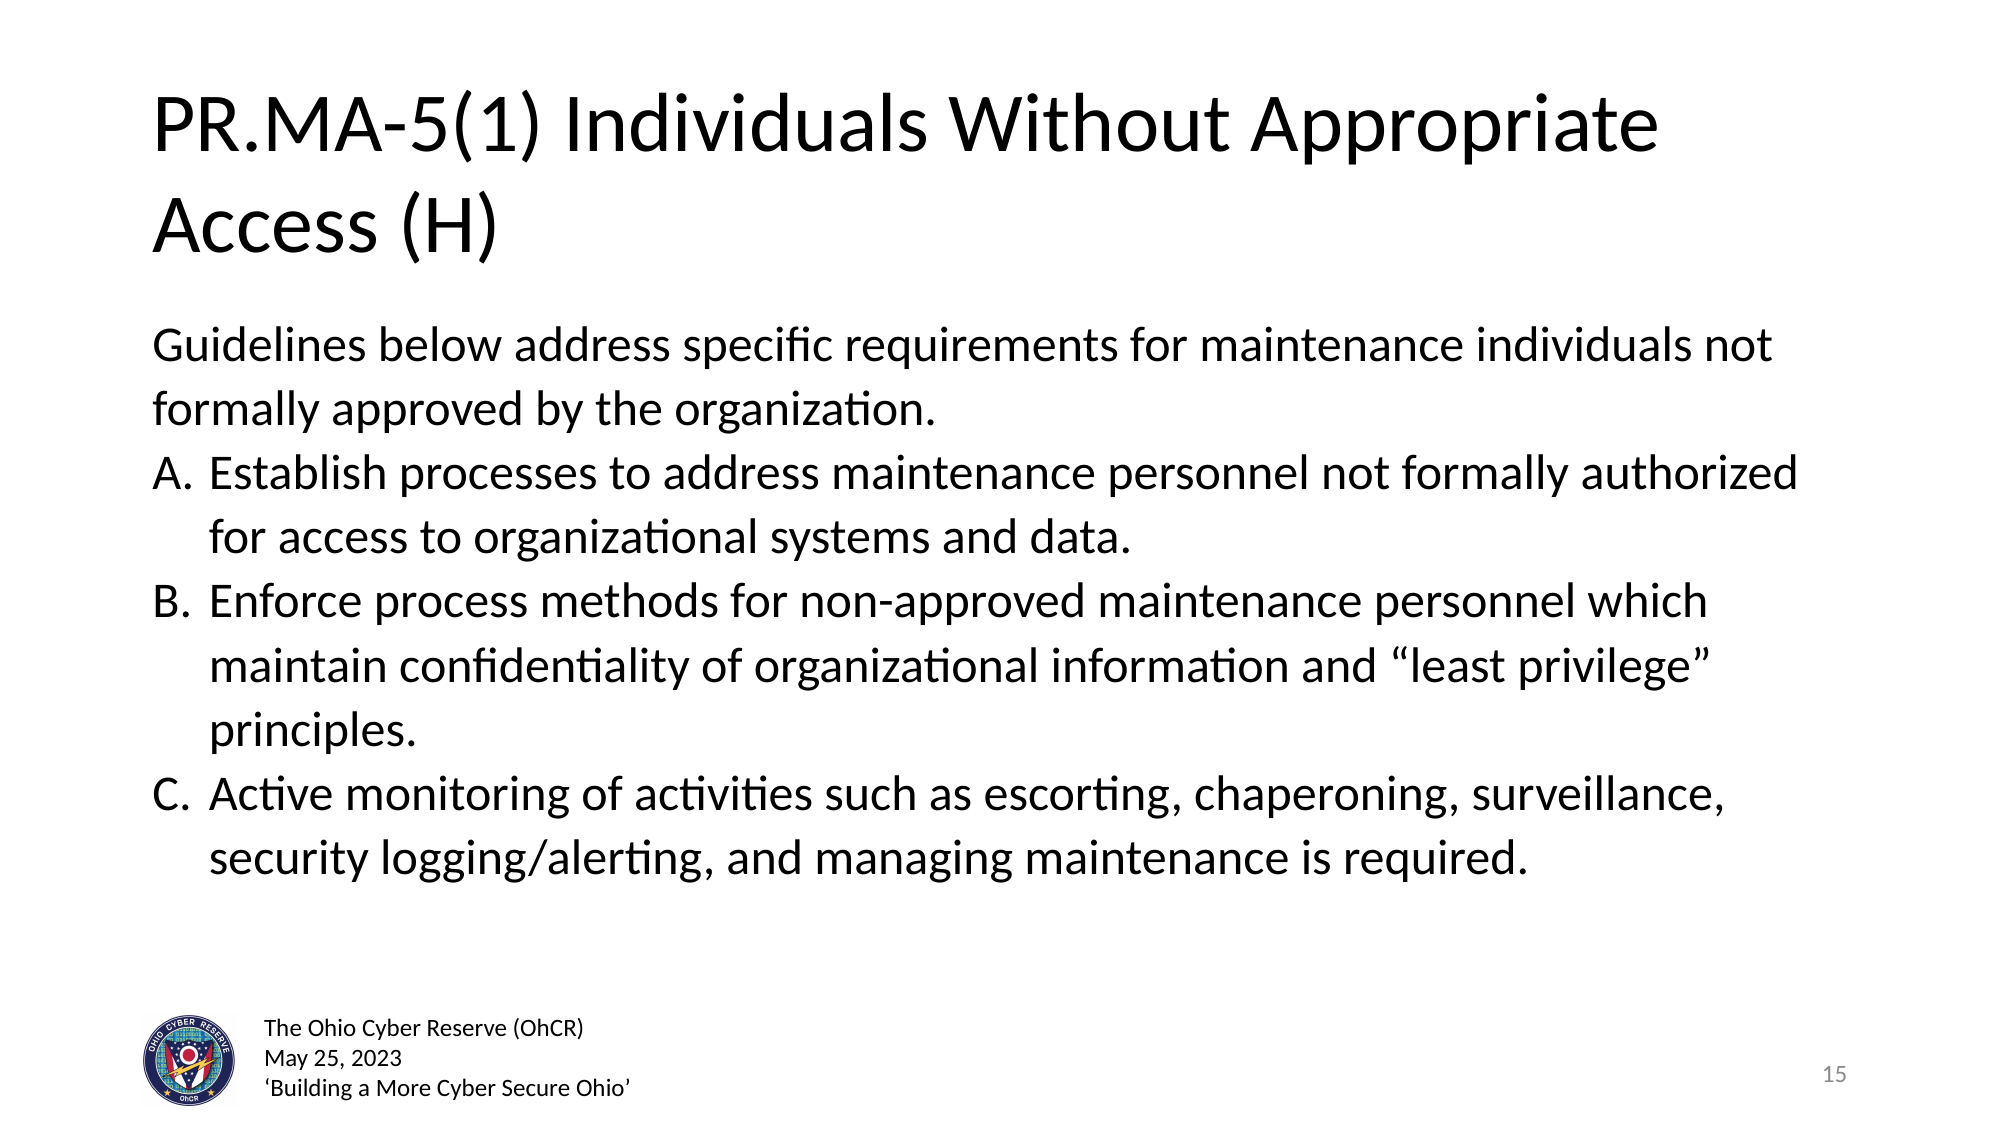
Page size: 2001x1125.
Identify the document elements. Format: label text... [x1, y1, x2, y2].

title PR.MA-5(1) Individuals Without Appropriate Access (H) [137, 59, 1863, 278]
text_box The Ohio Cyber Reserve (OhCR) May 25, 2023 ‘Building a More Cyber Secure Ohio’ [249, 1004, 647, 1109]
list Guidelines below address specific requirements for maintenance individuals not formally approved by the organization. Establish processes to address maintenance personnel not formally authorized for access to organizational systems and data. Enforce process methods for non-approved maintenance personnel which maintain confidentiality of organizational information and “least privilege” principles. Active monitoring of activities such as escorting, chaperoning, surveillance, security logging/alerting, and managing maintenance is required. [137, 299, 1817, 1023]
picture [140, 1013, 238, 1108]
slide_number 15 [1412, 1042, 1863, 1103]
